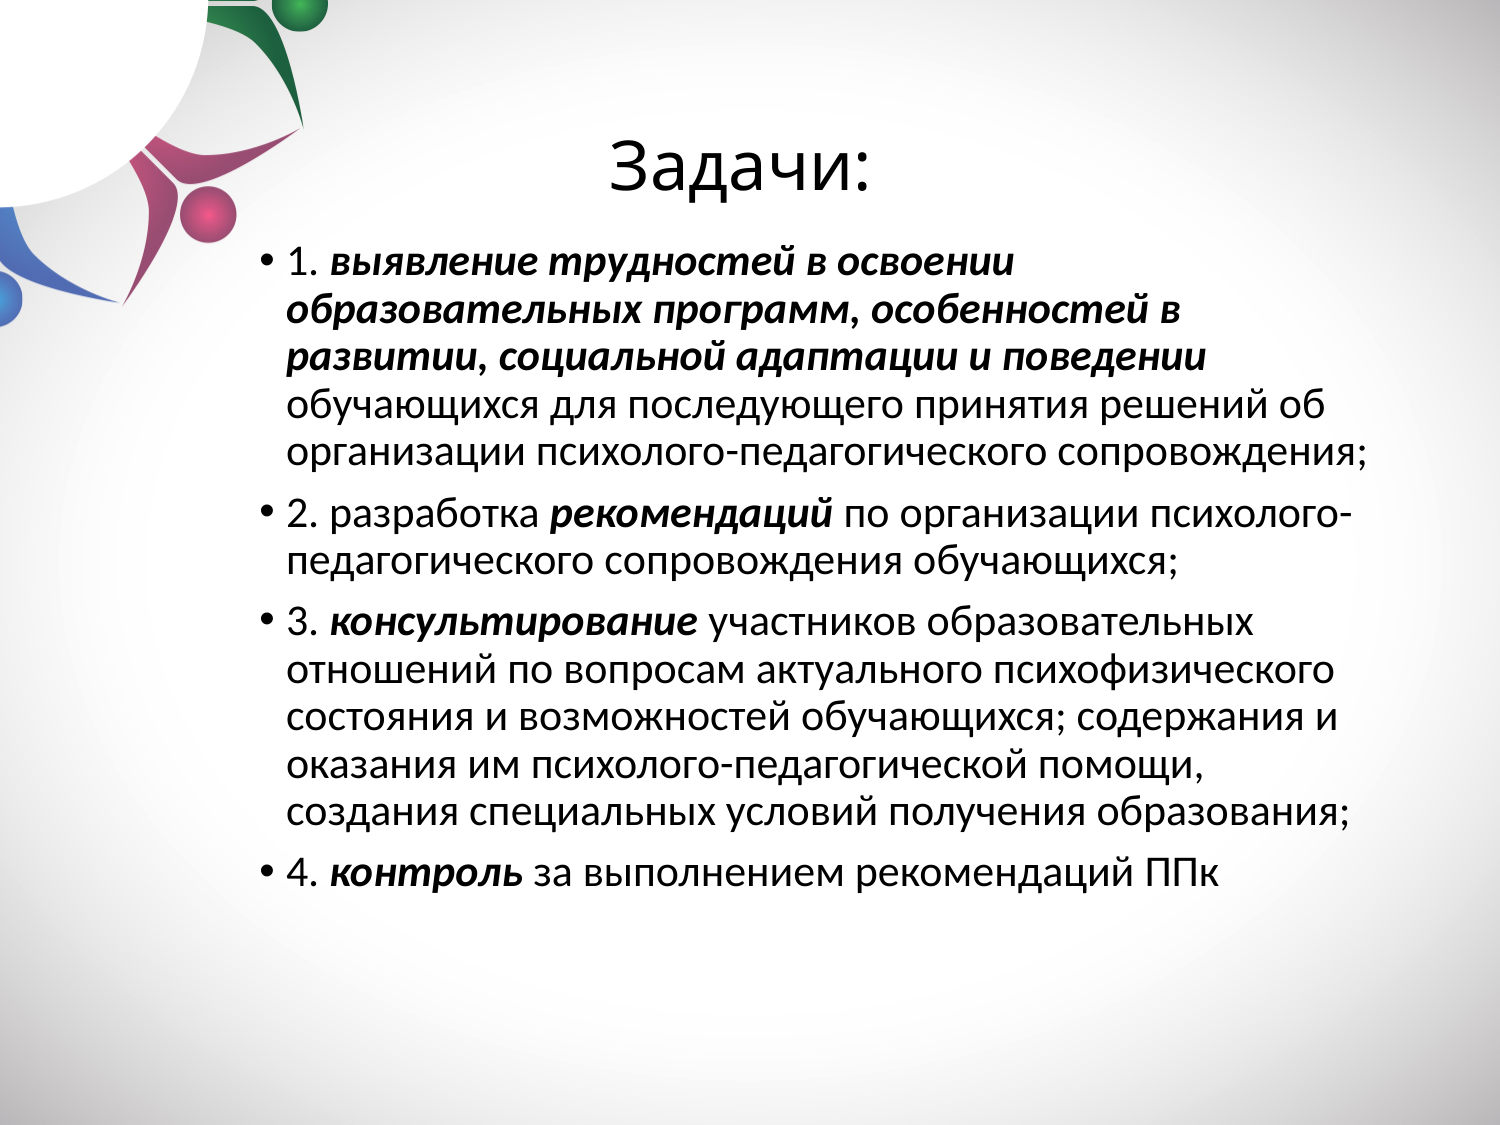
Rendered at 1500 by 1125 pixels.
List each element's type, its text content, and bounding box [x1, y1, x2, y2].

title Задачи: [103, 59, 1397, 278]
picture [0, 0, 1500, 1125]
list 1. выявление трудностей в освоении образовательных программ, особенностей в развитии, социальной адаптации и поведении обучающихся для последующего принятия решений об организации психолого-педагогического сопровождения; 2. разработка рекомендаций по организации психолого-педагогического сопровождения обучающихся; 3. консультирование участников образовательных отношений по вопросам актуального психофизического состояния и возможностей обучающихся; содержания и оказания им психолого-педагогической помощи, создания специальных условий получения образования; 4. контроль за выполнением рекомендаций ППк [244, 230, 1392, 941]
